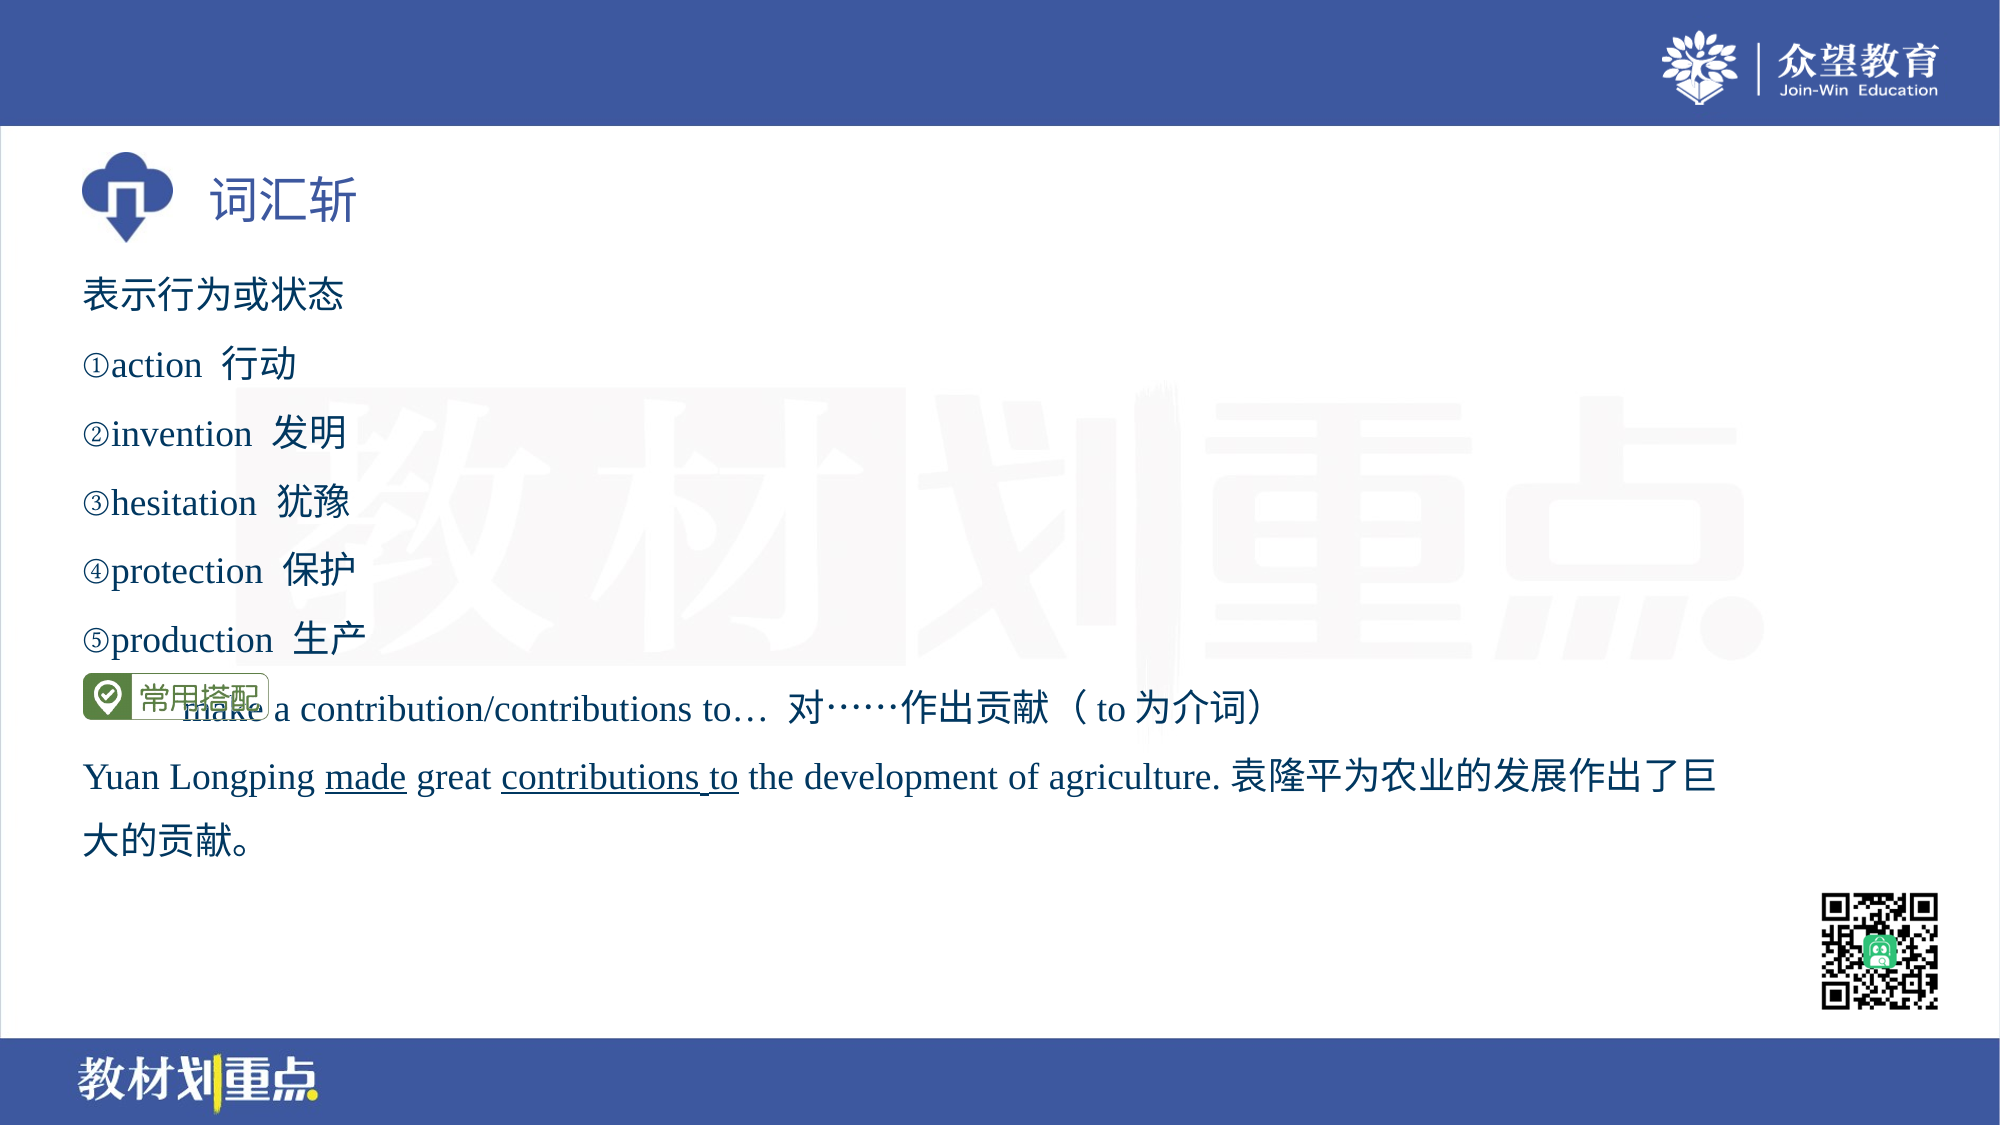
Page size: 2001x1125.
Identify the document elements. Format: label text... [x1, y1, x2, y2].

text_box 表示行为或状态 ①action 行动 ②invention 发明 ③hesitation 犹豫 ④protection 保护 ⑤production 生产 make a contribution/contributions to… 对……作出贡献（to为介词） Yuan Longping made great contributions to the development of agriculture.袁隆平为农业的发展作出了巨 大的贡献。 [82, 247, 1817, 856]
picture [0, 0, 2000, 1125]
